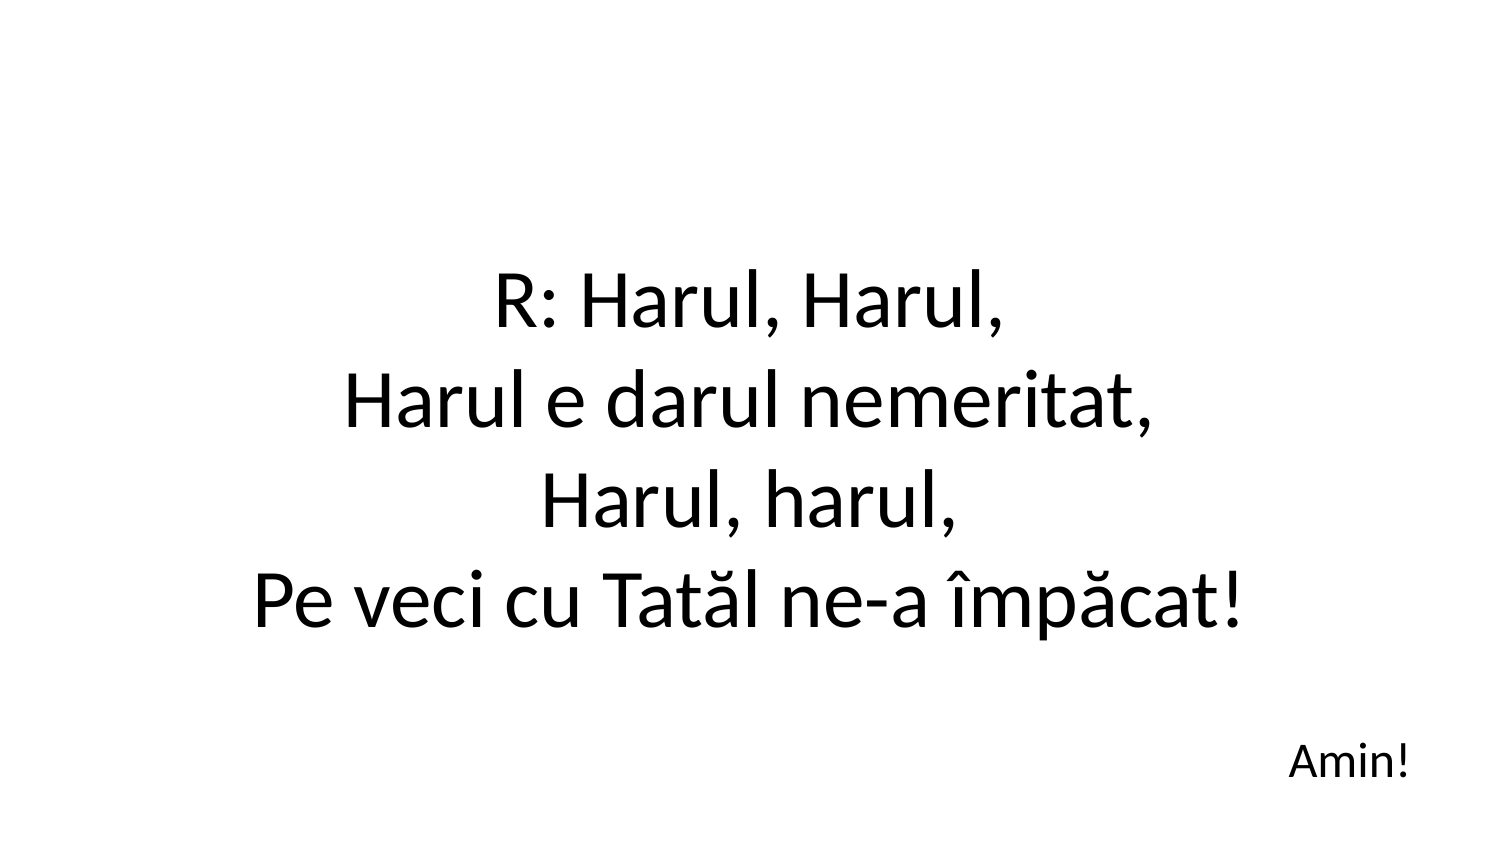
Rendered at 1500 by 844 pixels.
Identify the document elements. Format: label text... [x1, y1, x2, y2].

text_box Amin! [1273, 674, 1427, 795]
text_box R: Harul, Harul, Harul e darul nemeritat, Harul, harul, Pe veci cu Tatăl ne-a împăcat! [237, 192, 1263, 652]
